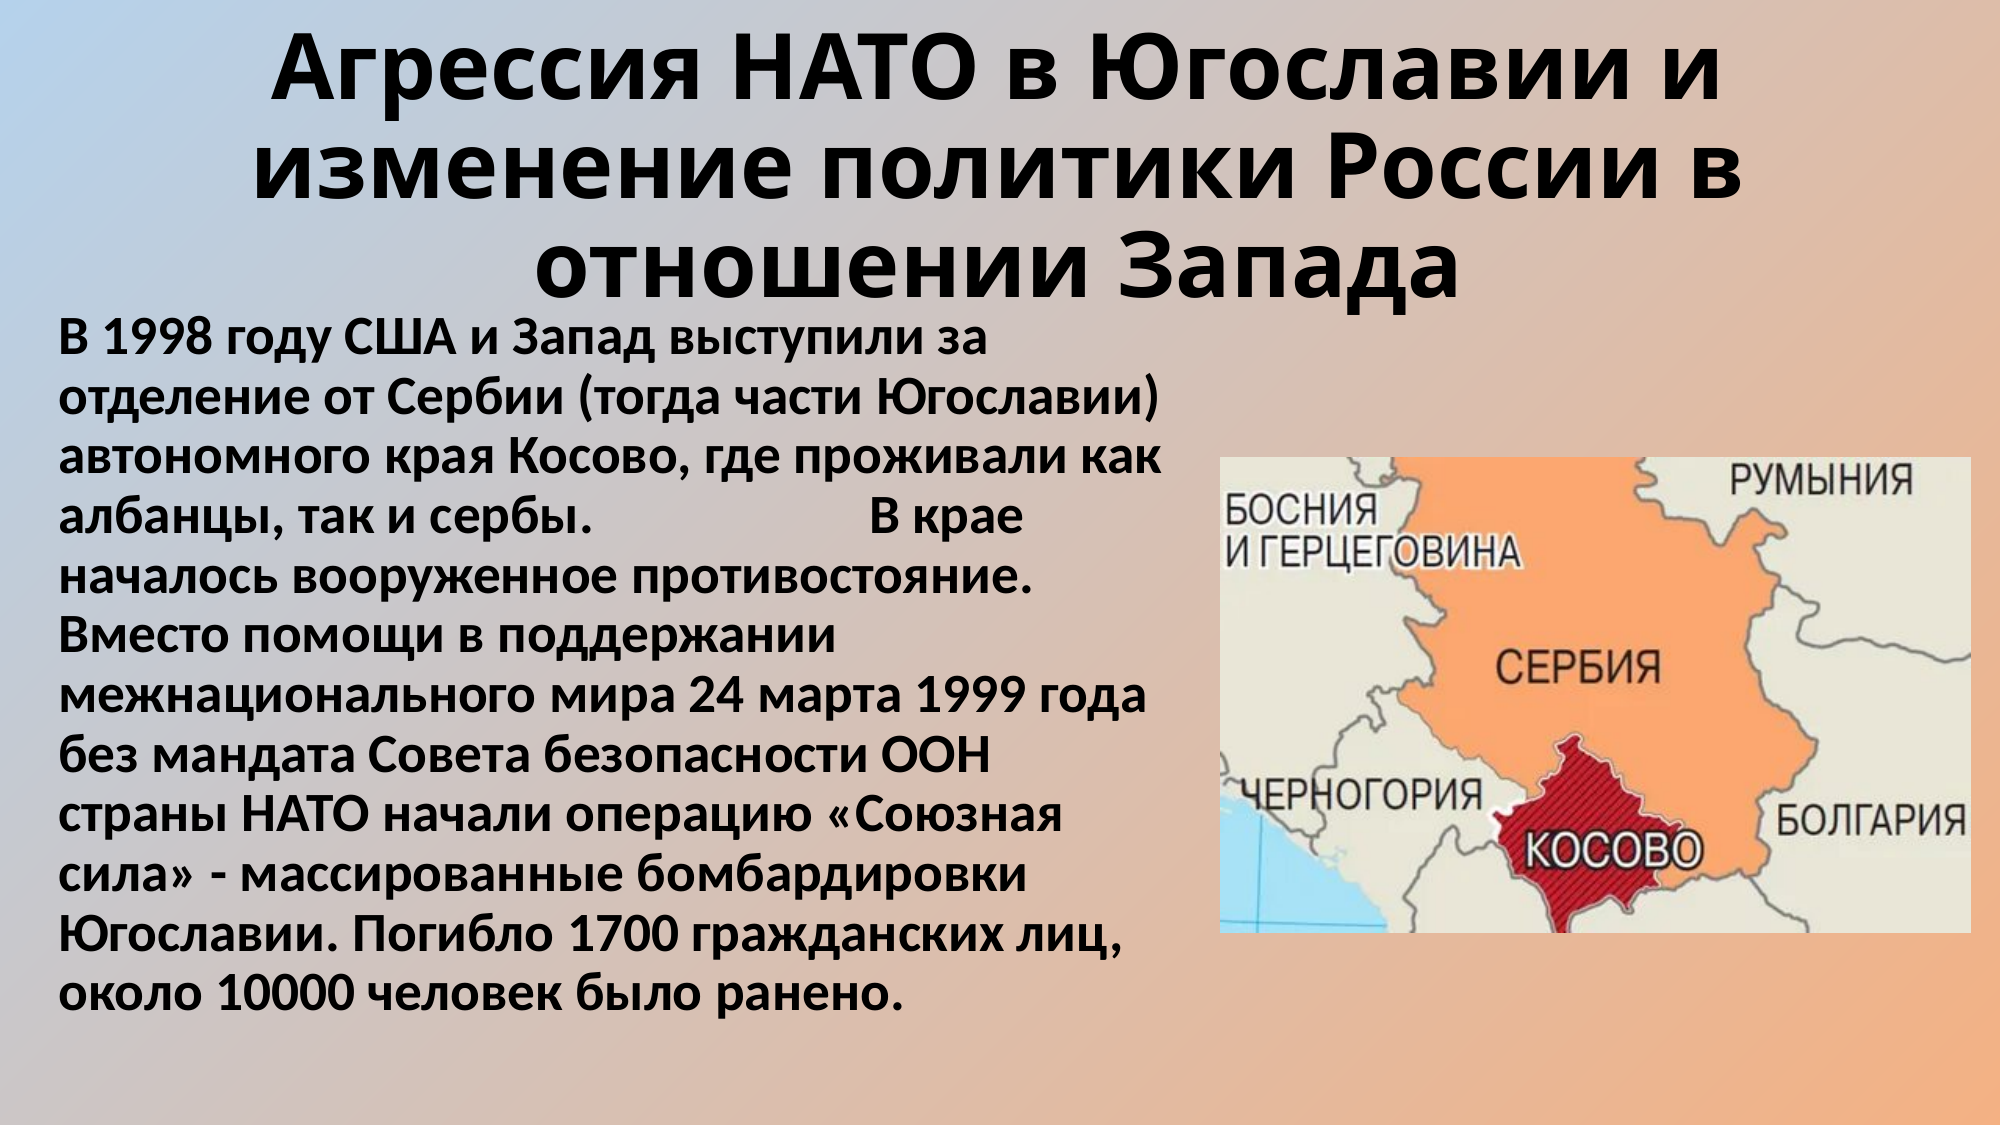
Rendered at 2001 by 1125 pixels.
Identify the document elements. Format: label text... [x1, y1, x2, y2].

picture [1219, 457, 1971, 933]
title Агрессия НАТО в Югославии и изменение политики России в отношении Запада [43, 59, 1954, 278]
list В 1998 году США и Запад выступили за отделение от Сербии (тогда части Югославии) автономного края Косово, где проживали как албанцы, так и сербы. В крае началось вооруженное противостояние. Вместо помощи в поддержании межнационального мира 24 марта 1999 года без мандата Совета безопасности ООН страны НАТО начали операцию «Союзная сила» - массированные бомбардировки Югославии. Погибло 1700 гражданских лиц, около 10000 человек было ранено. [43, 299, 1181, 1090]
